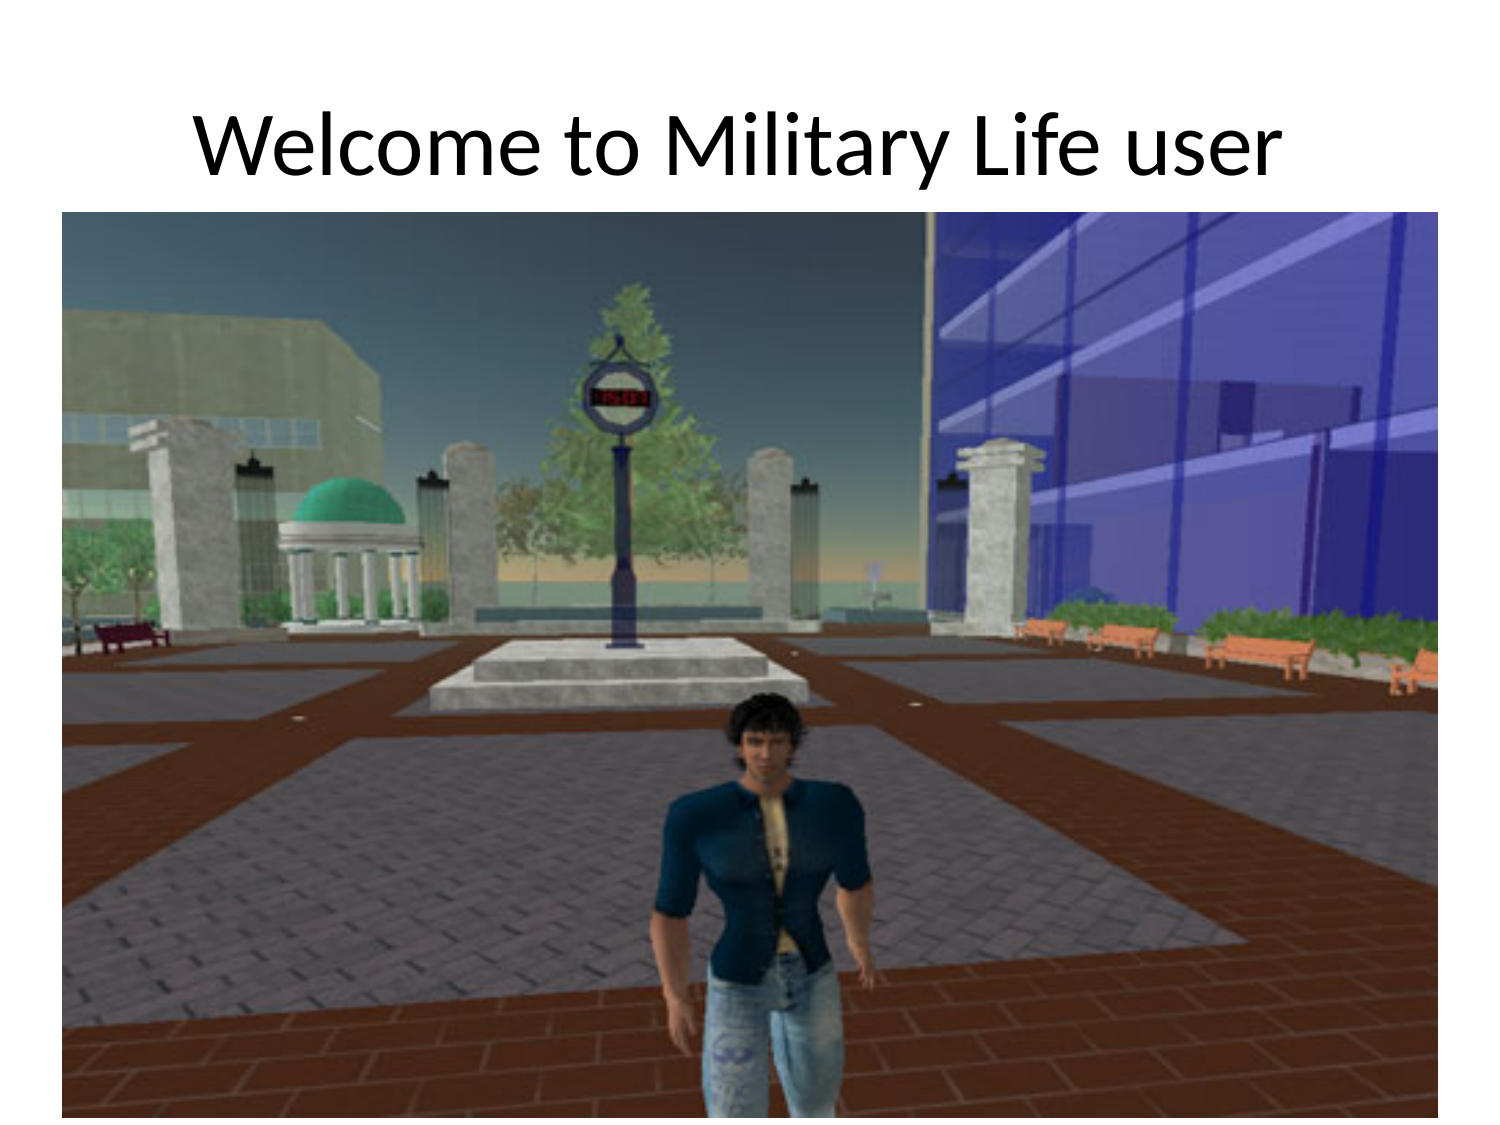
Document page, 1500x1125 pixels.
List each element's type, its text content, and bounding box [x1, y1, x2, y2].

picture [62, 212, 1438, 1118]
title Welcome to Military Life user [75, 45, 1425, 210]
